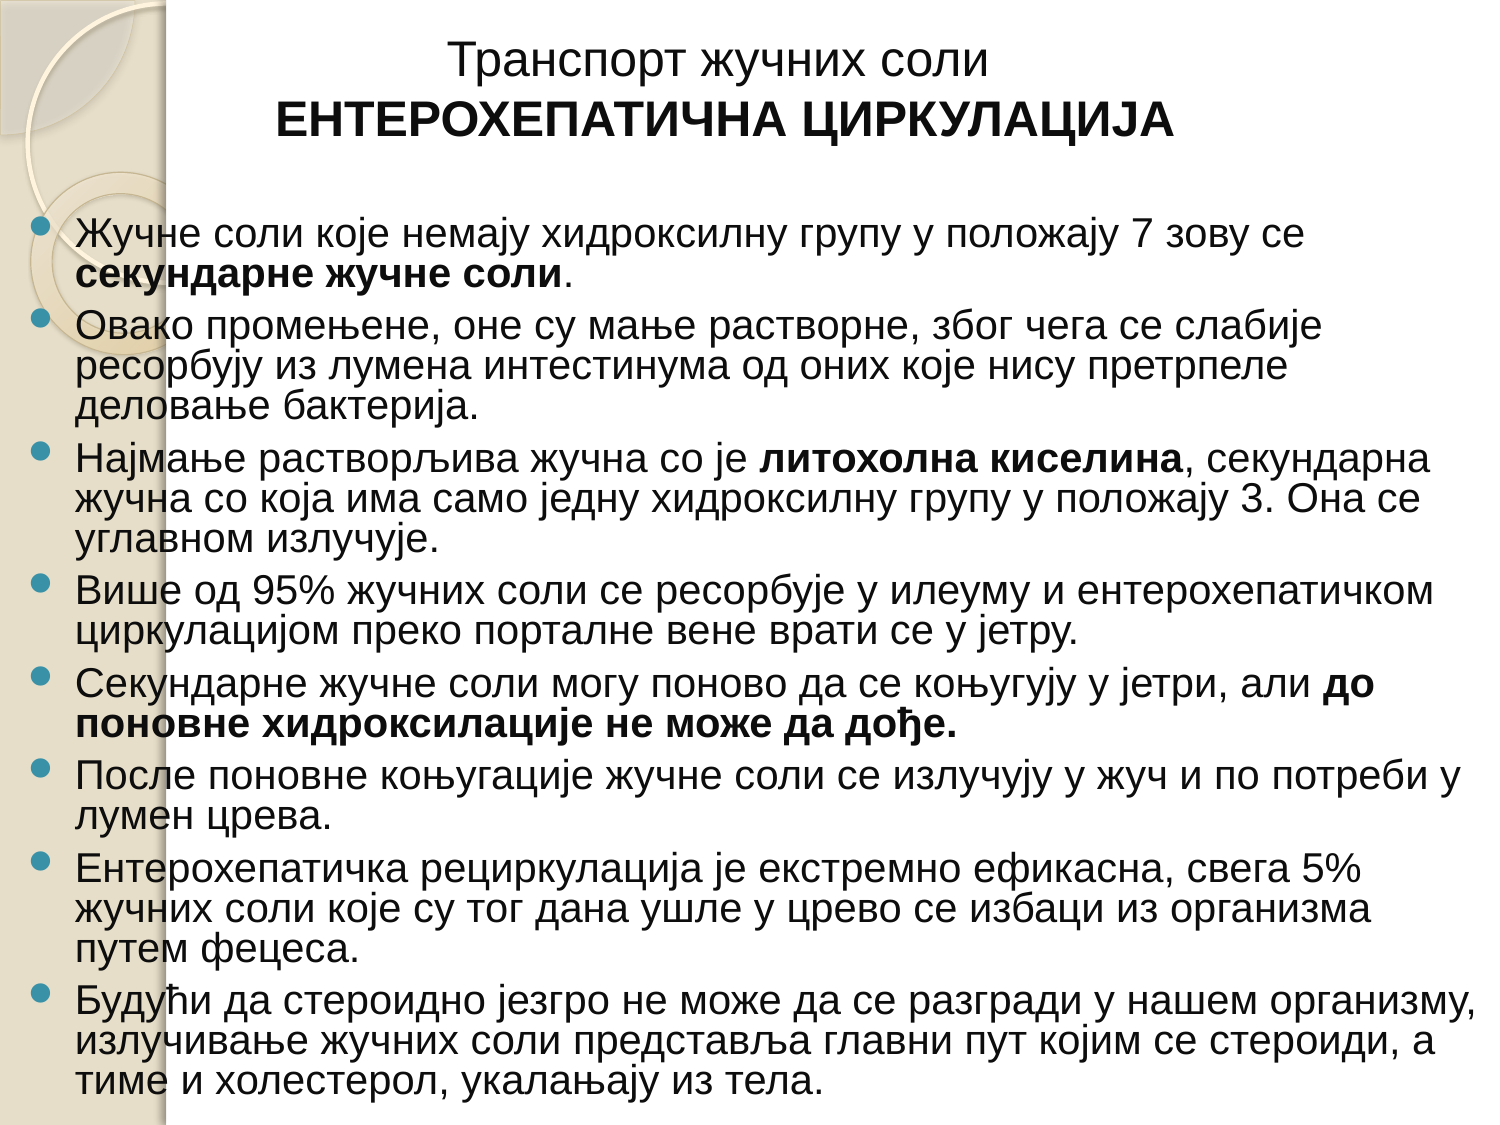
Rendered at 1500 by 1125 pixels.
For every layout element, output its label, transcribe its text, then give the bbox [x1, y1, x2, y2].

text_box Жучне соли које немају хидроксилну групу у положају 7 зову се секундарне жучне соли. Овако промењене, оне су мање растворне, због чега се слабије ресорбују из лумена интестинума од оних које нису претрпеле деловање бактерија. Најмање растворљива жучна со је литохолна киселина, секундарна жучна со која има само једну хидроксилну групу у положају 3. Она се углавном излучује. Више од 95% жучних соли се ресорбује у илеуму и ентерохепатичком циркулацијом преко порталне вене врати се у јетру. Секундарне жучне соли могу поново да се коњугују у јетри, али до поновне хидроксилације не може да дође. После поновне коњугације жучне соли се излучују у жуч и по потреби у лумен црева. Ентерохепатичка рециркулација је екстремно ефикасна, свега 5% жучних соли које су тог дана ушле у црево се избаци из организма путем фецеса. Будући да стероидно језгро не може да се разгради у нашем организму, излучивање жучних соли представља главни пут којим се стероиди, а тиме и холестерол, укалањају из тела. [0, 208, 1500, 1125]
text_box Транспорт жучних соли ЕНТЕРОХЕПАТИЧНА ЦИРКУЛАЦИЈА [260, 18, 1191, 154]
